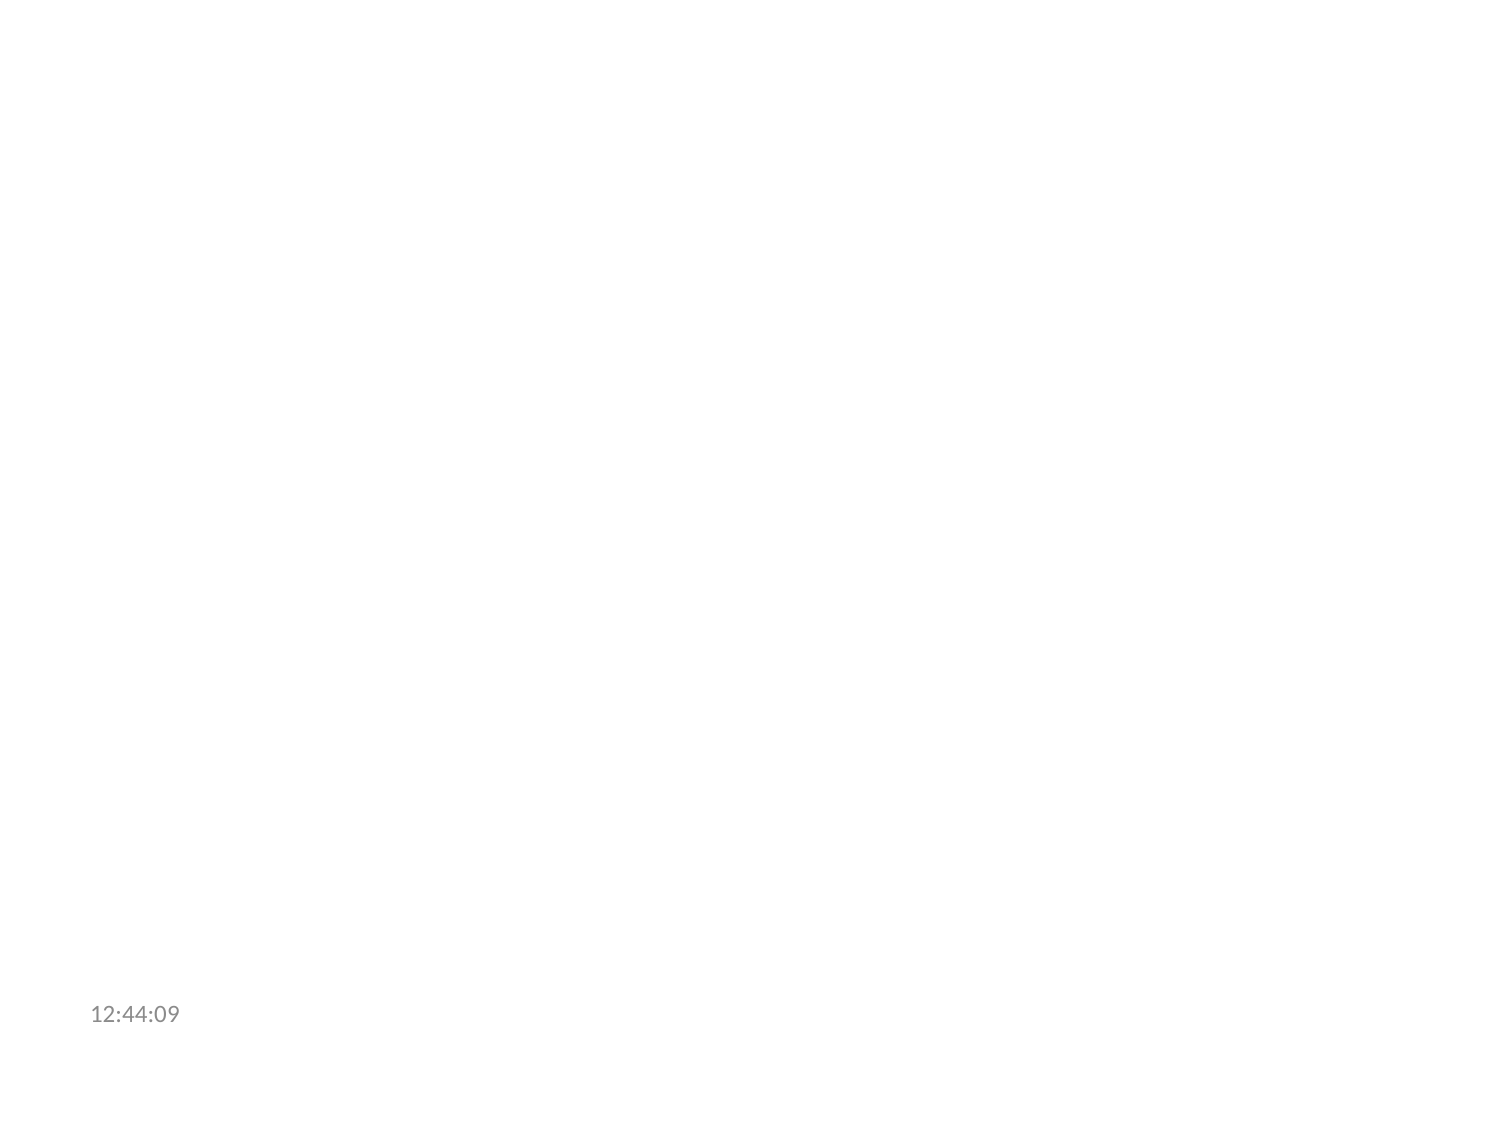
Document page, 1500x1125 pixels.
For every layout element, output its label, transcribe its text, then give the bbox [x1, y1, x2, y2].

text_box 15:35:09 [75, 982, 425, 1043]
